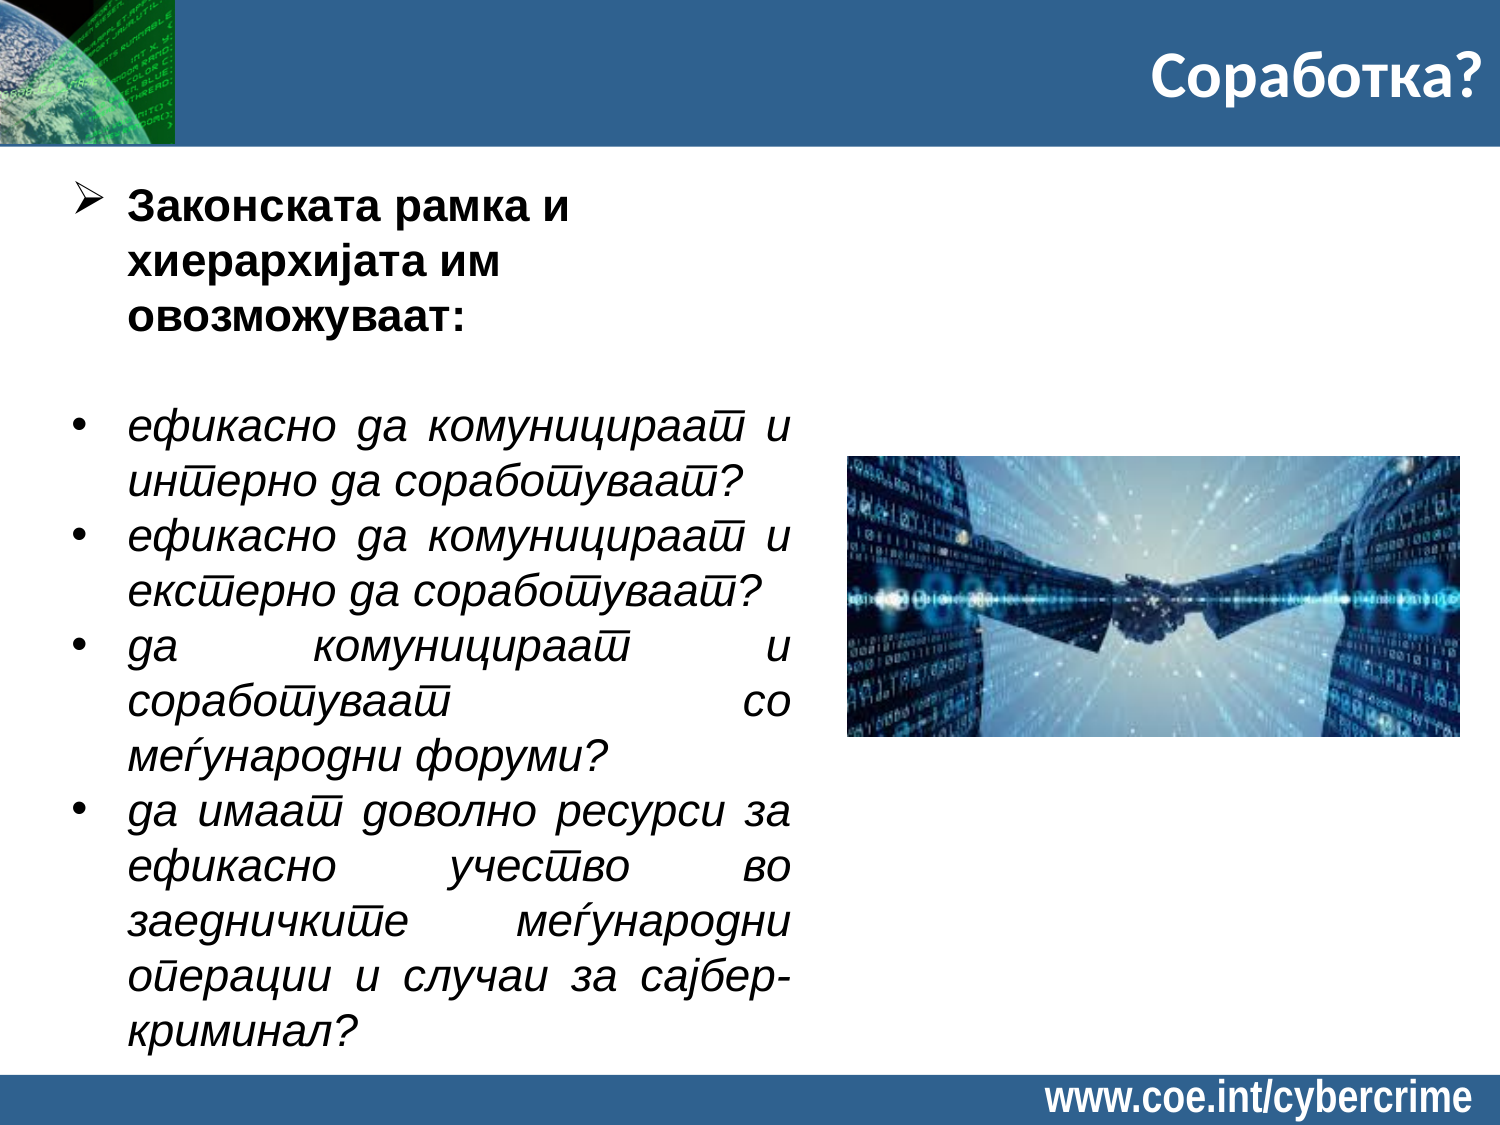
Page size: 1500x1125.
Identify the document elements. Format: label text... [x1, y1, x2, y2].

text_box [0, 1073, 1030, 1125]
picture [847, 456, 1460, 737]
text_box Соработка? [177, 0, 1500, 149]
text_box Законската рамка и хиерархијата им овозможуваат: ефикасно да комуницираат и интерно да соработуваат? ефикасно да комуницираат и екстерно да соработуваат? да комуницираат и соработуваат со меѓународни форуми? да имаат доволно ресурси за ефикасно учество во заедничките меѓународни операции и случаи за сајбер-криминал? [56, 168, 807, 1063]
text_box www.coe.int/cybercrime [1030, 1059, 1500, 1125]
picture [0, 0, 175, 144]
